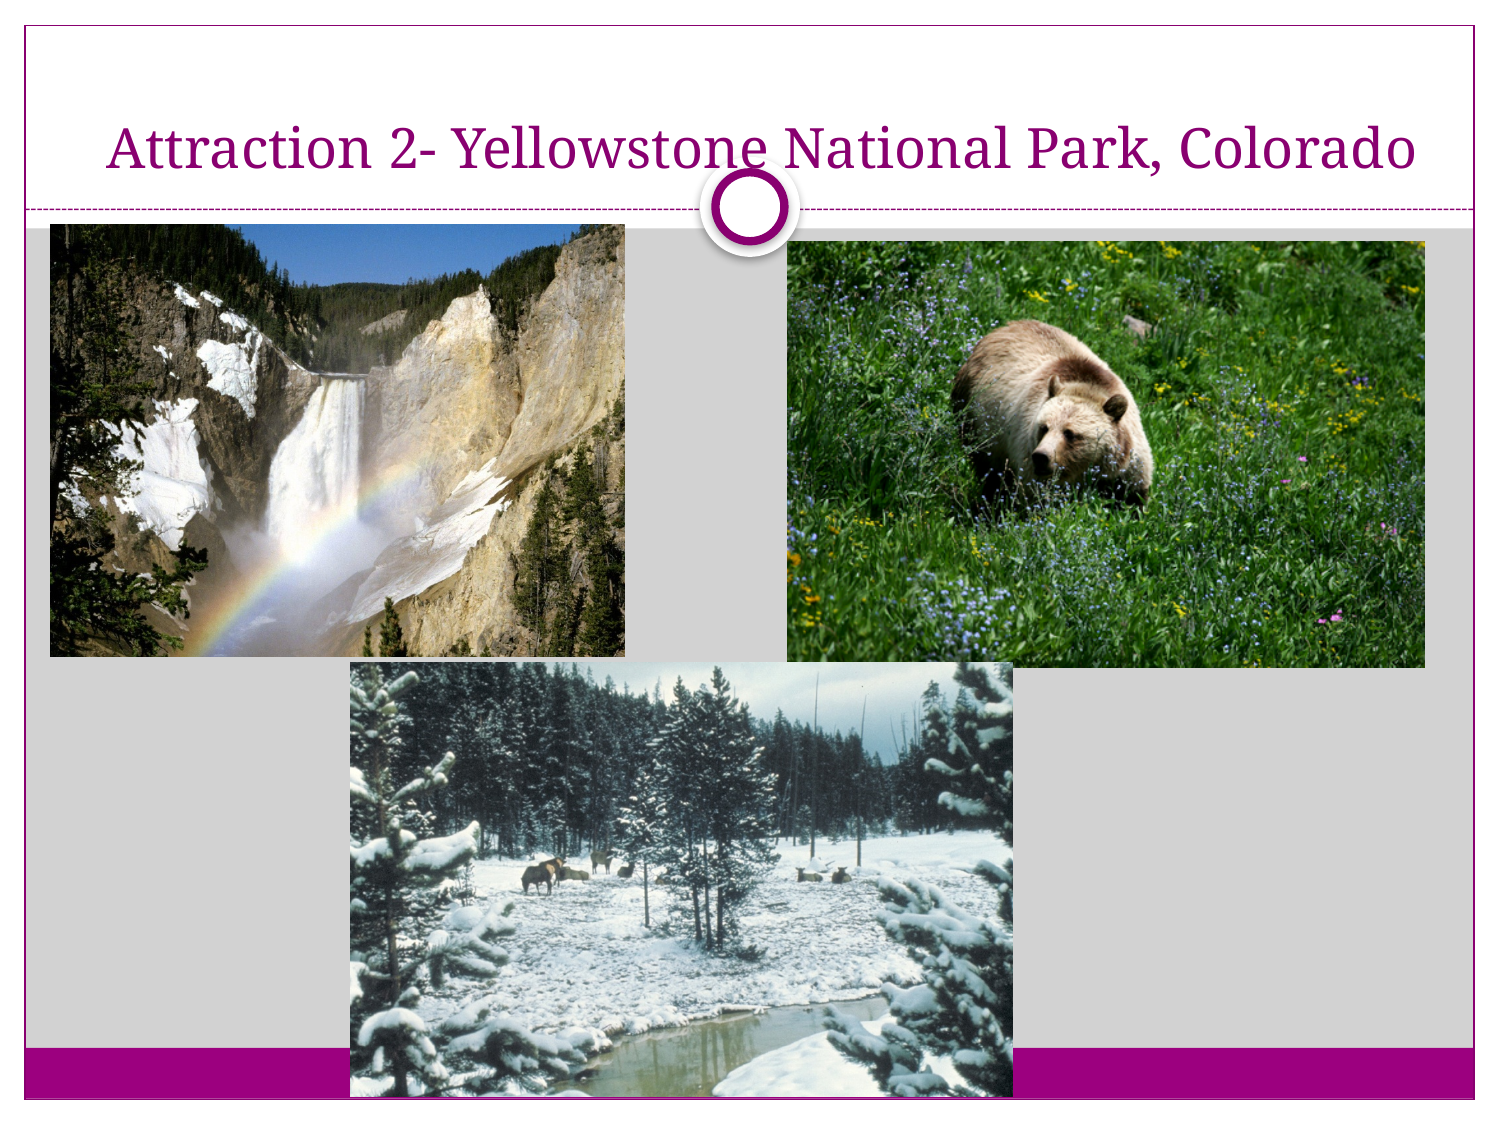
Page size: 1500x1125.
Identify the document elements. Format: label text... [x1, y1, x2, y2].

title Attraction 2- Yellowstone National Park, Colorado [62, 62, 1463, 187]
picture [349, 241, 1426, 1097]
picture [49, 224, 625, 657]
